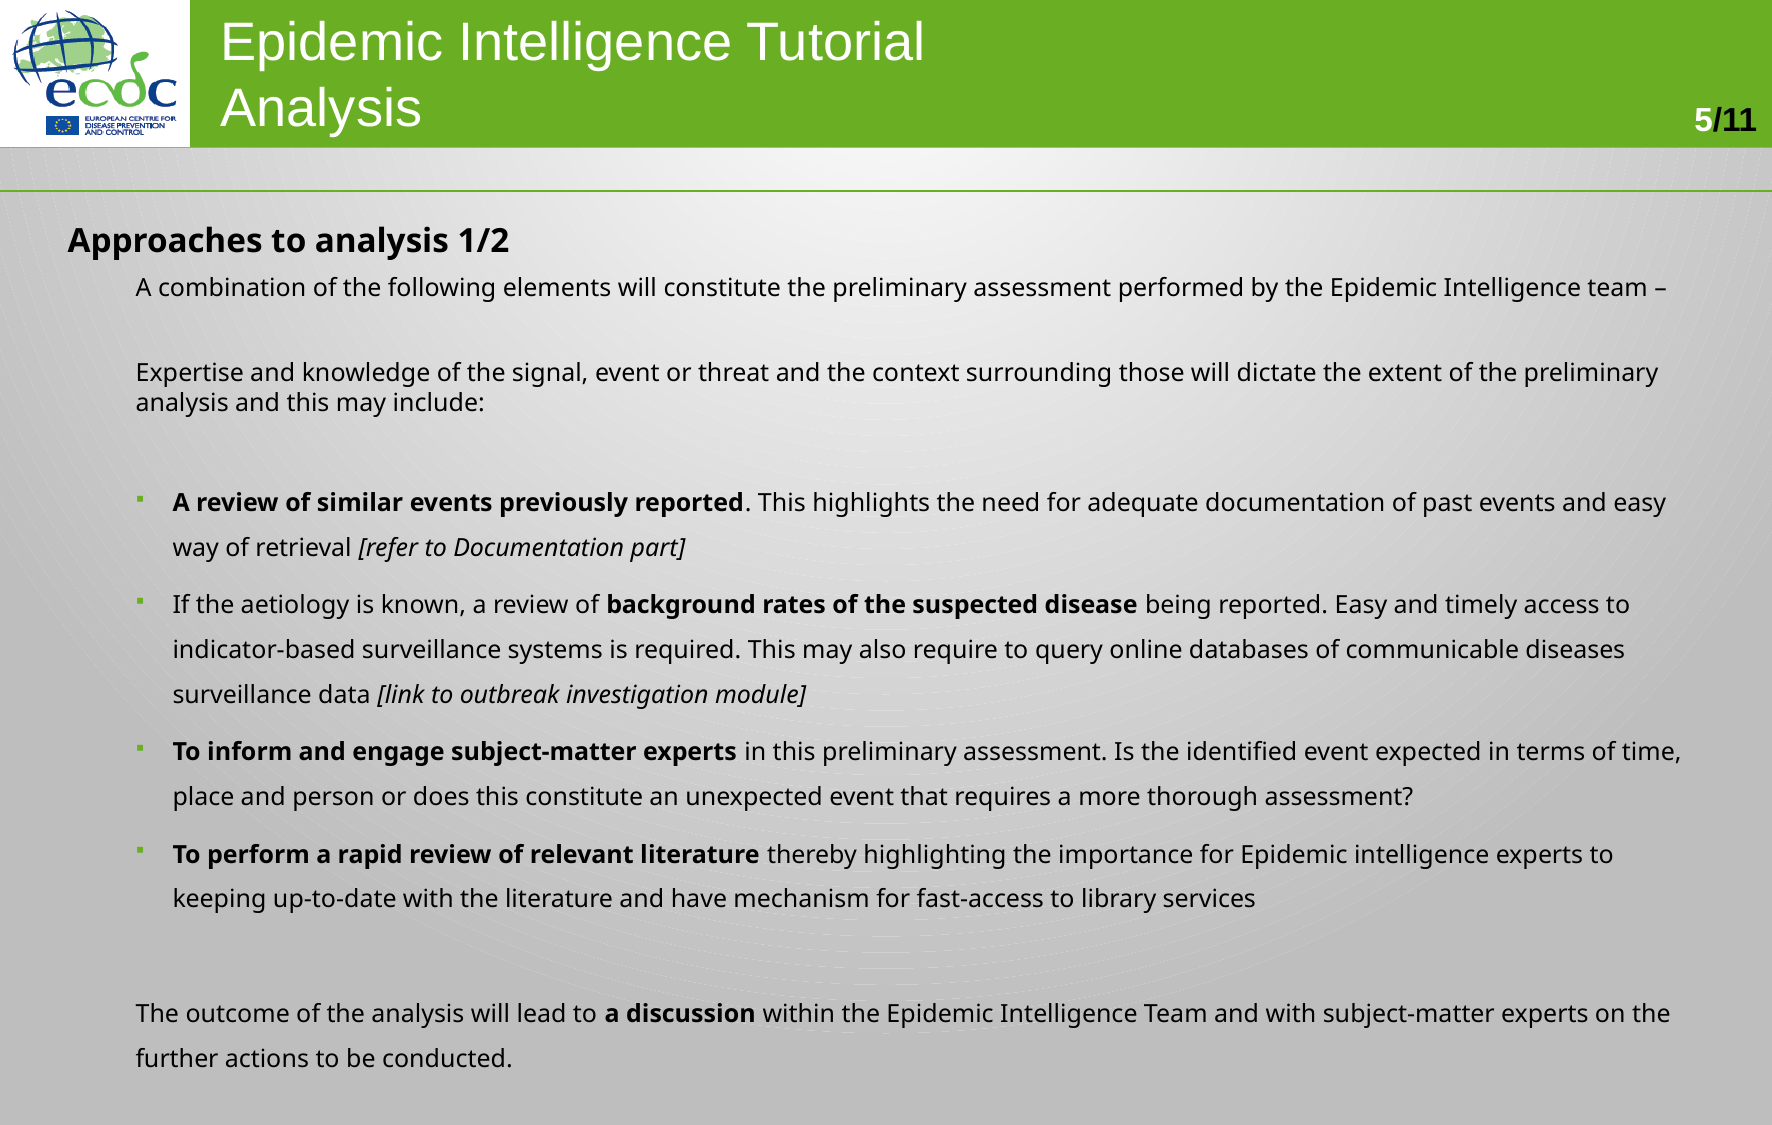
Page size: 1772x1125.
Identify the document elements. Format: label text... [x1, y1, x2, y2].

picture [0, 0, 190, 147]
list Approaches to analysis 1/2 A combination of the following elements will constitute the preliminary assessment performed by the Epidemic Intelligence team – Expertise and knowledge of the signal, event or threat and the context surrounding those will dictate the extent of the preliminary analysis and this may include: A review of similar events previously reported. This highlights the need for adequate documentation of past events and easy way of retrieval [refer to Documentation part] If the aetiology is known, a review of background rates of the suspected disease being reported. Easy and timely access to indicator-based surveillance systems is required. This may also require to query online databases of communicable diseases surveillance data [link to outbreak investigation module] To inform and engage subject-matter experts in this preliminary assessment. Is the identified event expected in terms of time, place and person or does this constitute an unexpected event that requires a more thorough assessment? To perform a rapid review of relevant literature thereby highlighting the importance for Epidemic intelligence experts to keeping up-to-date with the literature and have mechanism for fast-access to library services The outcome of the analysis will lead to a discussion within the Epidemic Intelligence Team and with subject-matter experts on the further actions to be conducted. [53, 212, 1714, 1102]
